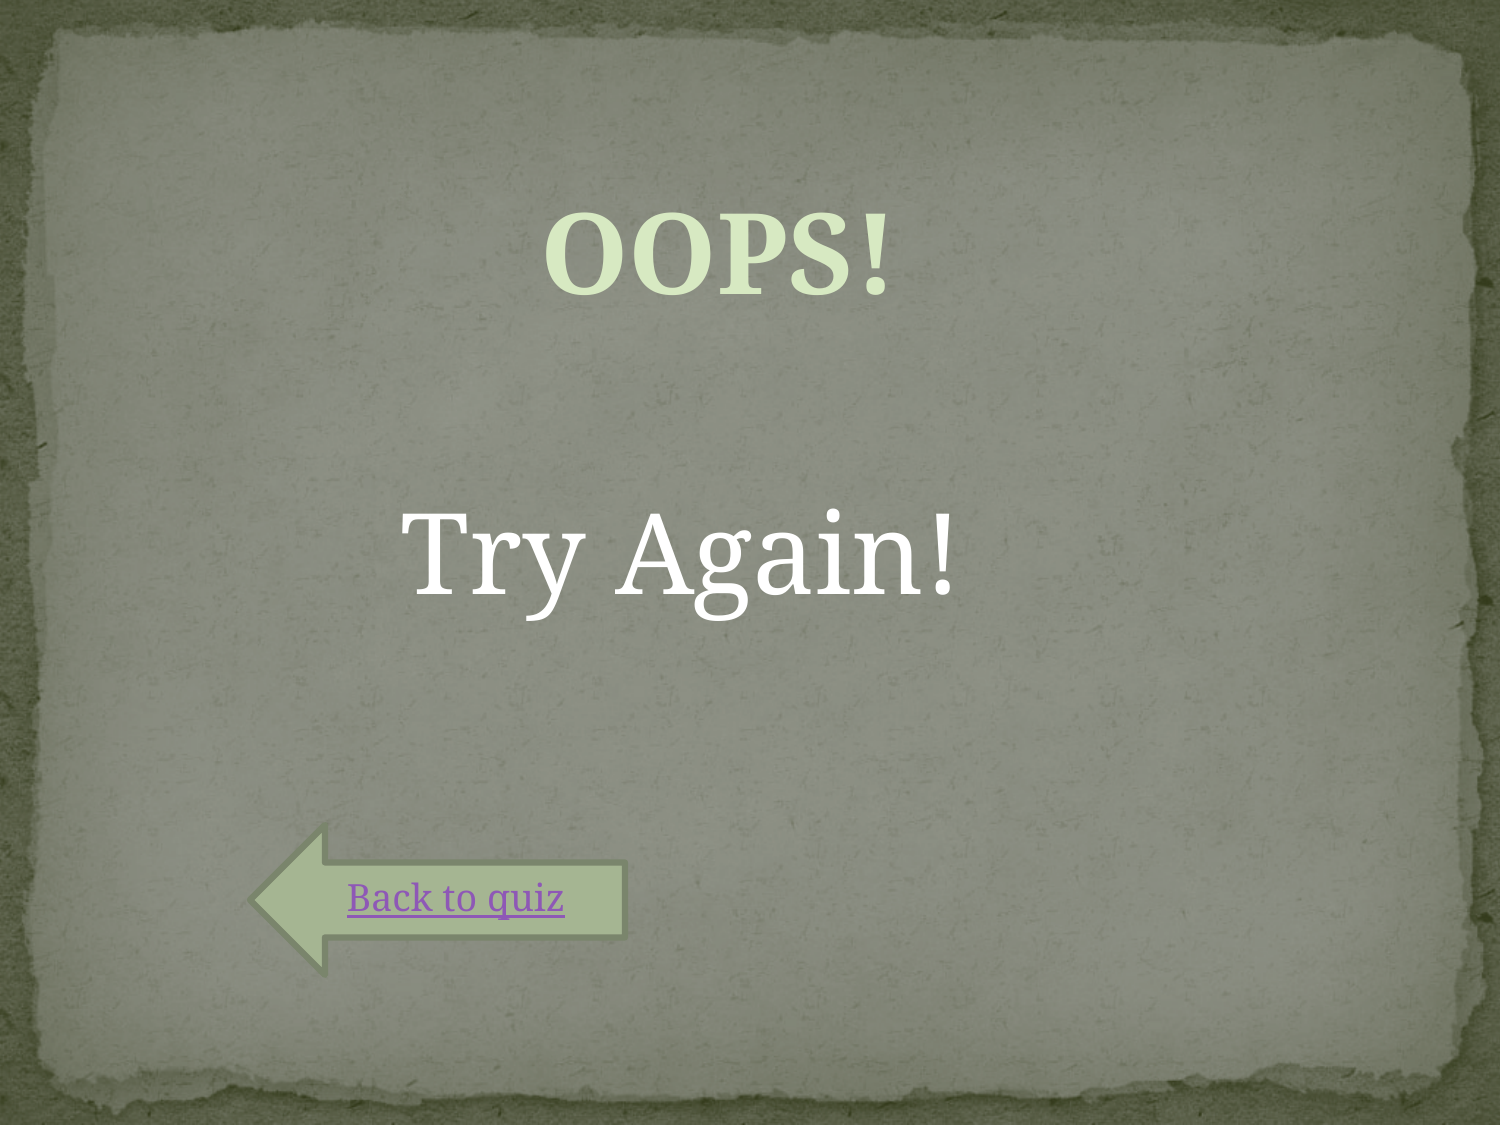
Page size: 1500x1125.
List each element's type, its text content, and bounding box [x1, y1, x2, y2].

text_box Try Again! [112, 474, 1250, 625]
text_box Back to quiz [246, 822, 629, 978]
text_box OOPS! [525, 174, 914, 325]
